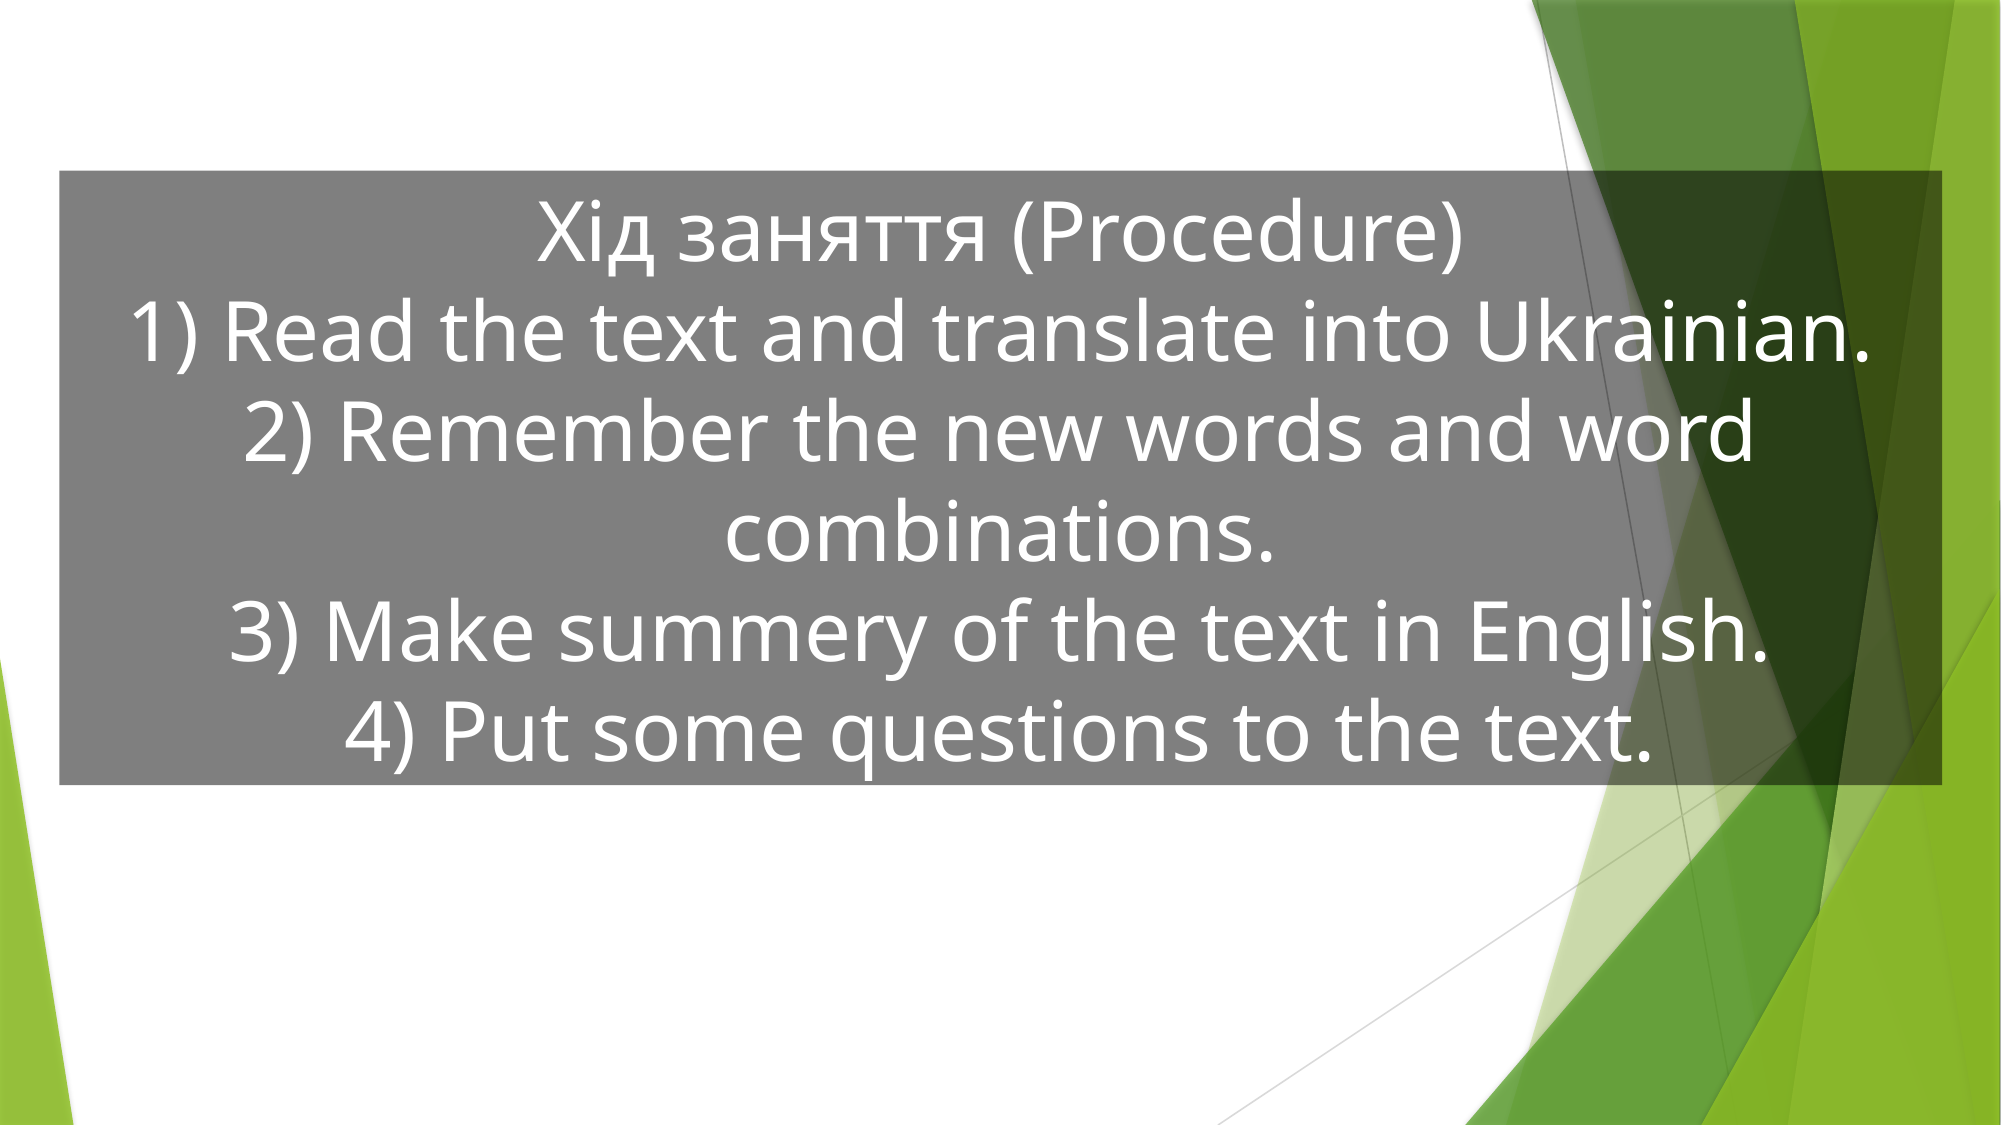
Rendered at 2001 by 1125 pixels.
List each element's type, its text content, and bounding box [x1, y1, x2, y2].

text_box Хід заняття (Procedure) 1) Read the text and translate into Ukrainian. 2) Remember the new words and word combinations. 3) Make summery of the text in English. 4) Put some questions to the text. [59, 170, 1943, 786]
